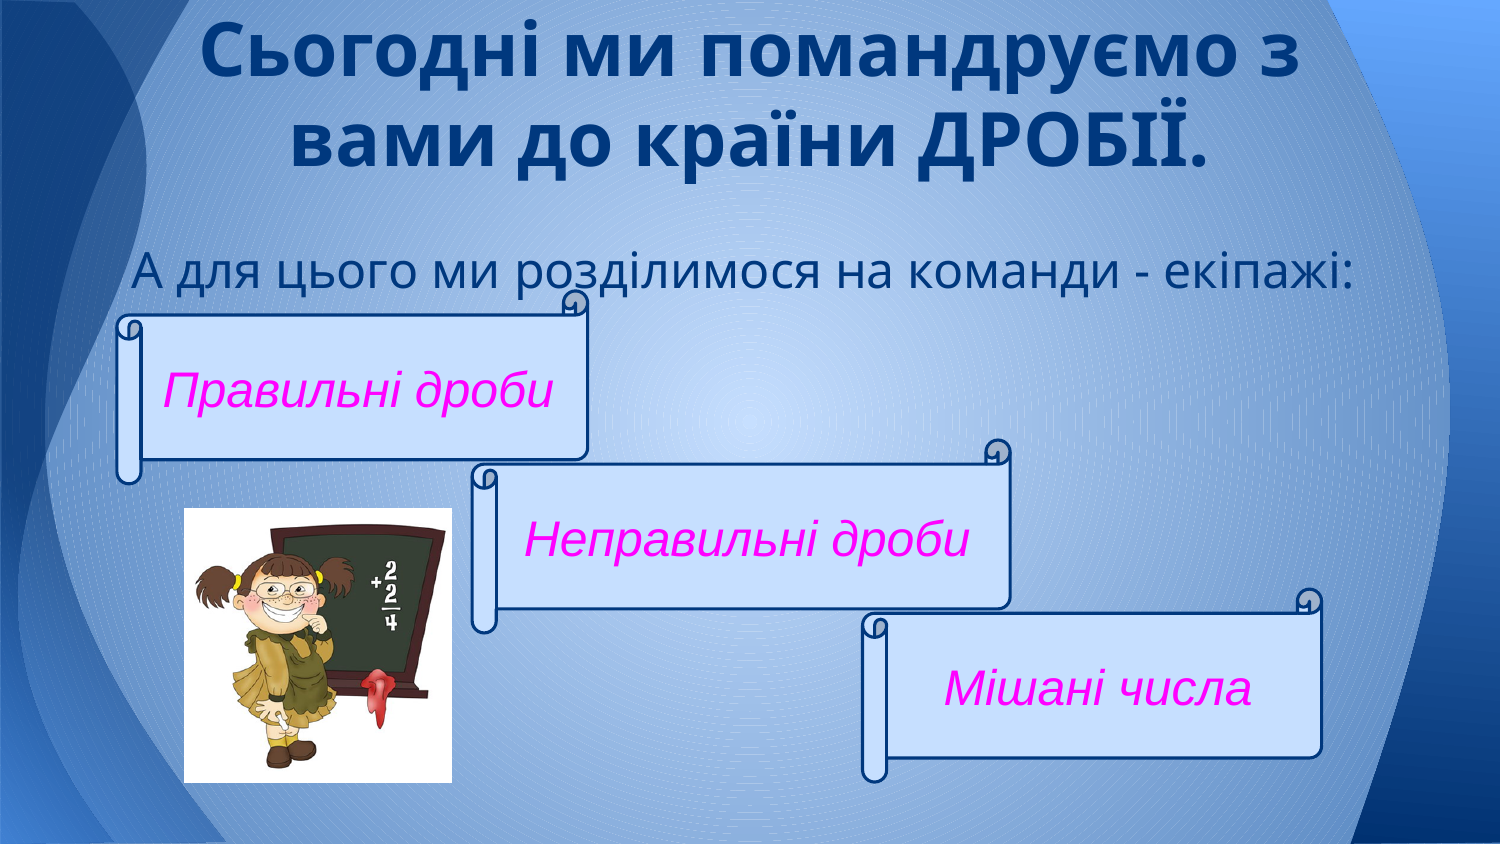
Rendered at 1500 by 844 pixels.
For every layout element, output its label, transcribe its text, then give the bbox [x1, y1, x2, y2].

title Сьогодні ми помандруємо з вами до країни ДРОБІЇ. [75, 33, 1425, 197]
list А для цього ми розділимося на команди - екіпажі: [75, 223, 1425, 819]
picture [184, 508, 452, 783]
text_box Правильні дроби [116, 290, 588, 484]
text_box Мішані числа [862, 589, 1322, 783]
text_box Неправильні дроби [472, 440, 1011, 633]
